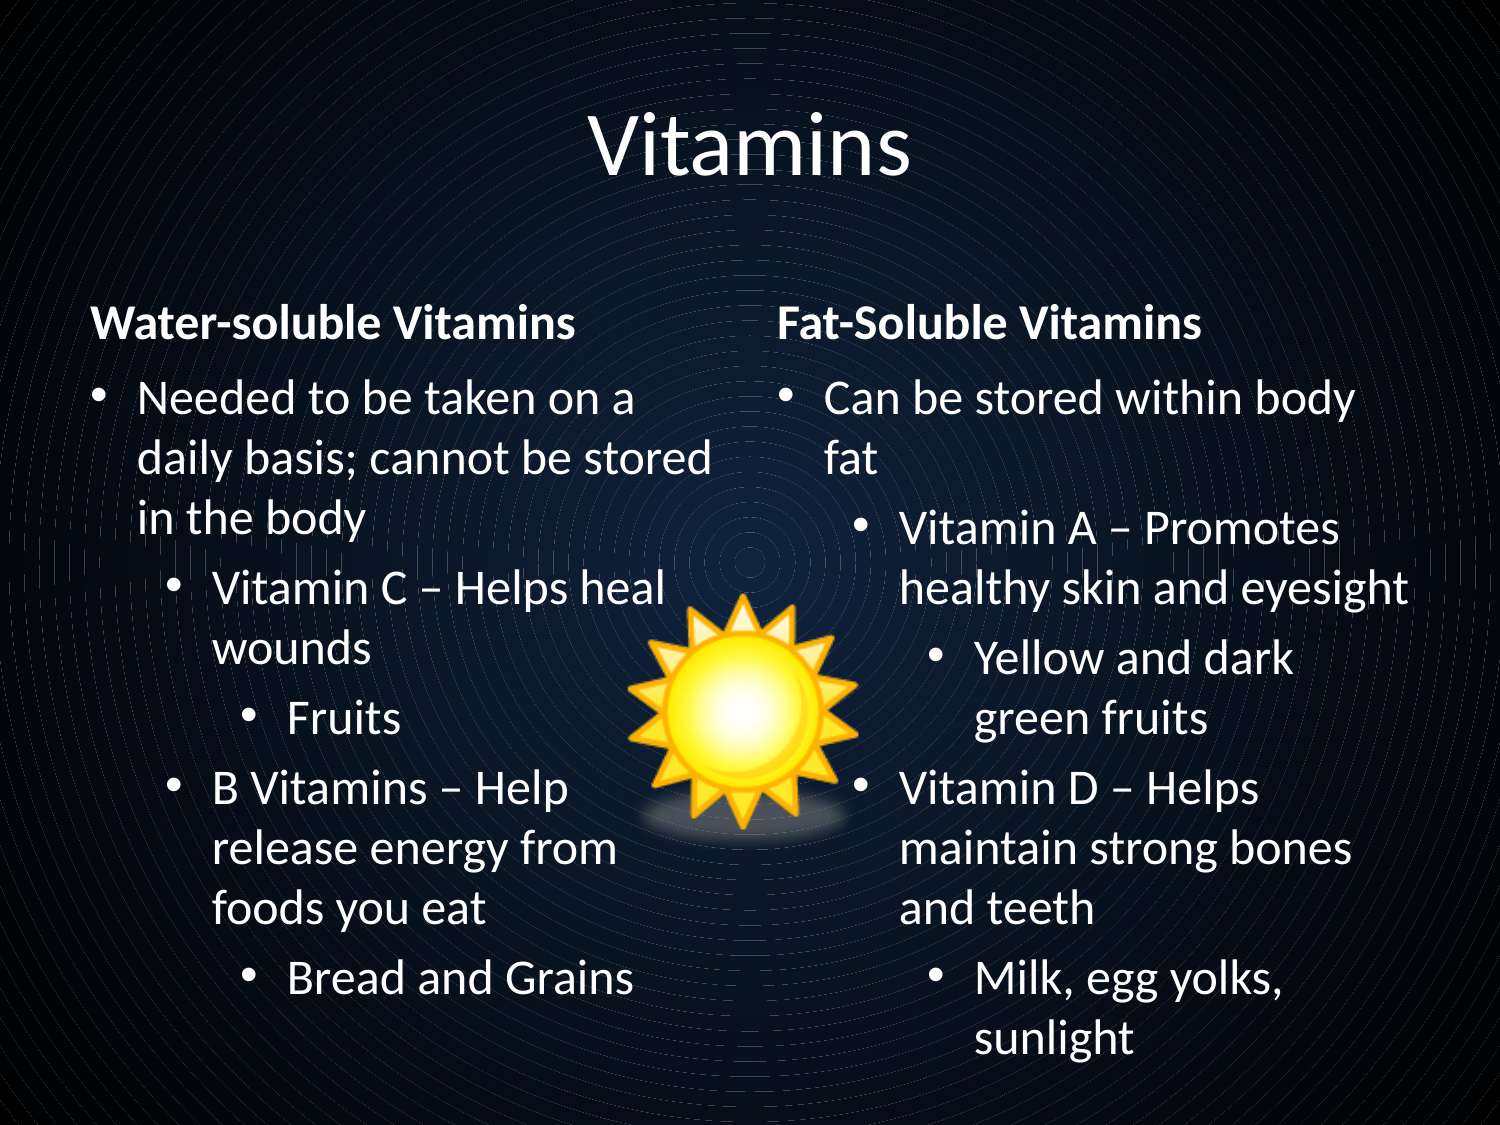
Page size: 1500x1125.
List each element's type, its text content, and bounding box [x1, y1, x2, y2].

picture [612, 587, 876, 851]
title Vitamins [75, 45, 1425, 233]
list Water-soluble Vitamins [75, 251, 738, 356]
list Fat-Soluble Vitamins [761, 251, 1425, 356]
list Can be stored within body fat Vitamin A – Promotes healthy skin and eyesight Yellow and dark green fruits Vitamin D – Helps maintain strong bones and teeth Milk, egg yolks, sunlight [761, 356, 1425, 1072]
list Needed to be taken on a daily basis; cannot be stored in the body Vitamin C – Helps heal wounds Fruits B Vitamins – Help release energy from foods you eat Bread and Grains [75, 356, 738, 1092]
